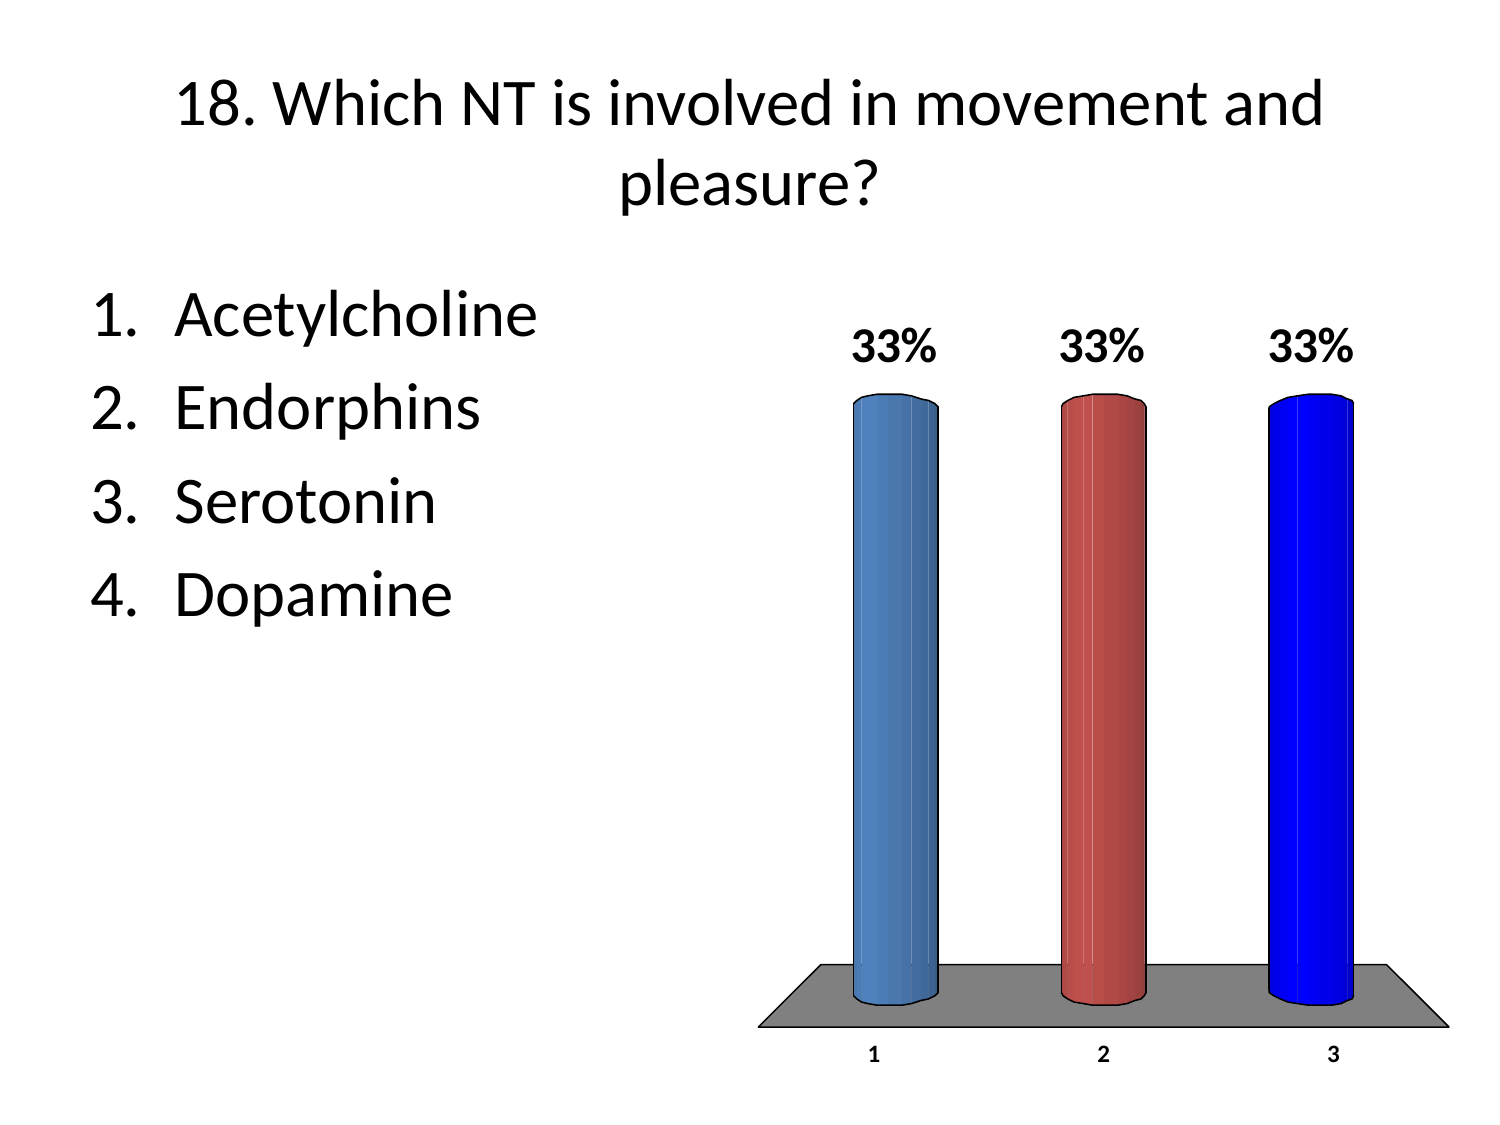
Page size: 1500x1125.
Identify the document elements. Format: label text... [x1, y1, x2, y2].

list Acetylcholine Endorphins Serotonin Dopamine [75, 262, 750, 1005]
title 18. Which NT is involved in movement and pleasure? [75, 45, 1425, 233]
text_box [739, 270, 1490, 1115]
